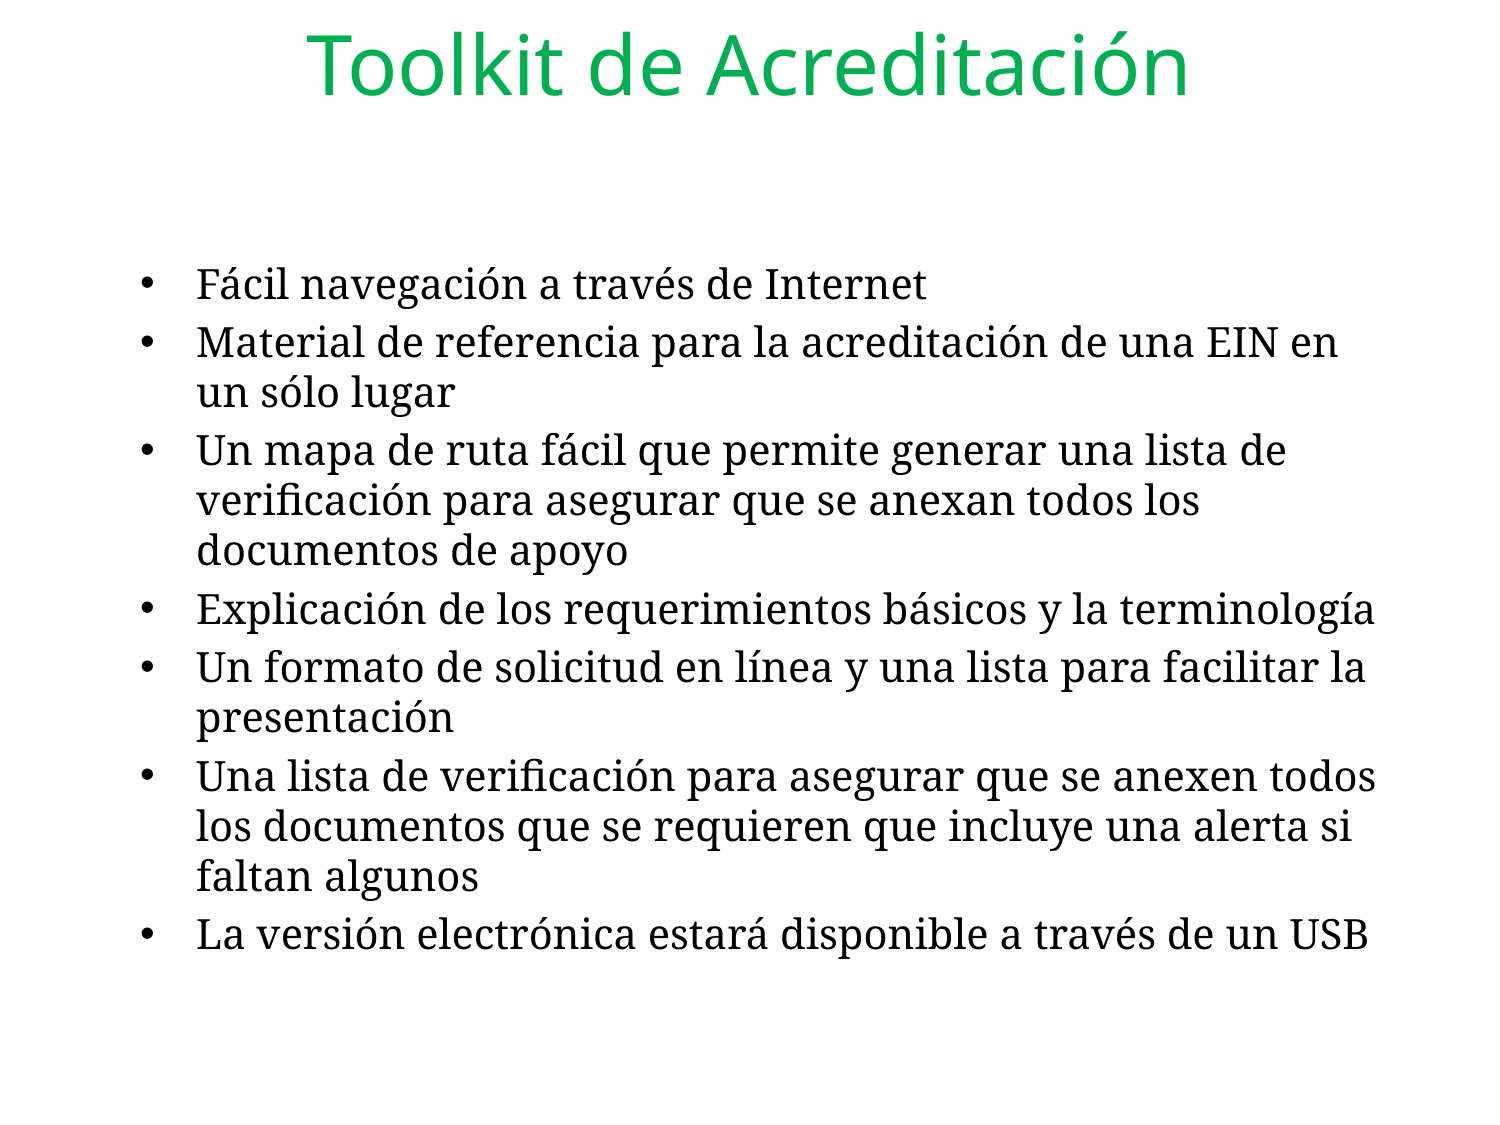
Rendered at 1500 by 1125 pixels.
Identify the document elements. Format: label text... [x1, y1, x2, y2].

list Fácil navegación a través de Internet Material de referencia para la acreditación de una EIN en un sólo lugar Un mapa de ruta fácil que permite generar una lista de verificación para asegurar que se anexan todos los documentos de apoyo Explicación de los requerimientos básicos y la terminología Un formato de solicitud en línea y una lista para facilitar la presentación Una lista de verificación para asegurar que se anexen todos los documentos que se requieren que incluye una alerta si faltan algunos La versión electrónica estará disponible a través de un USB [125, 249, 1400, 1100]
title Toolkit de Acreditación [75, 0, 1425, 225]
